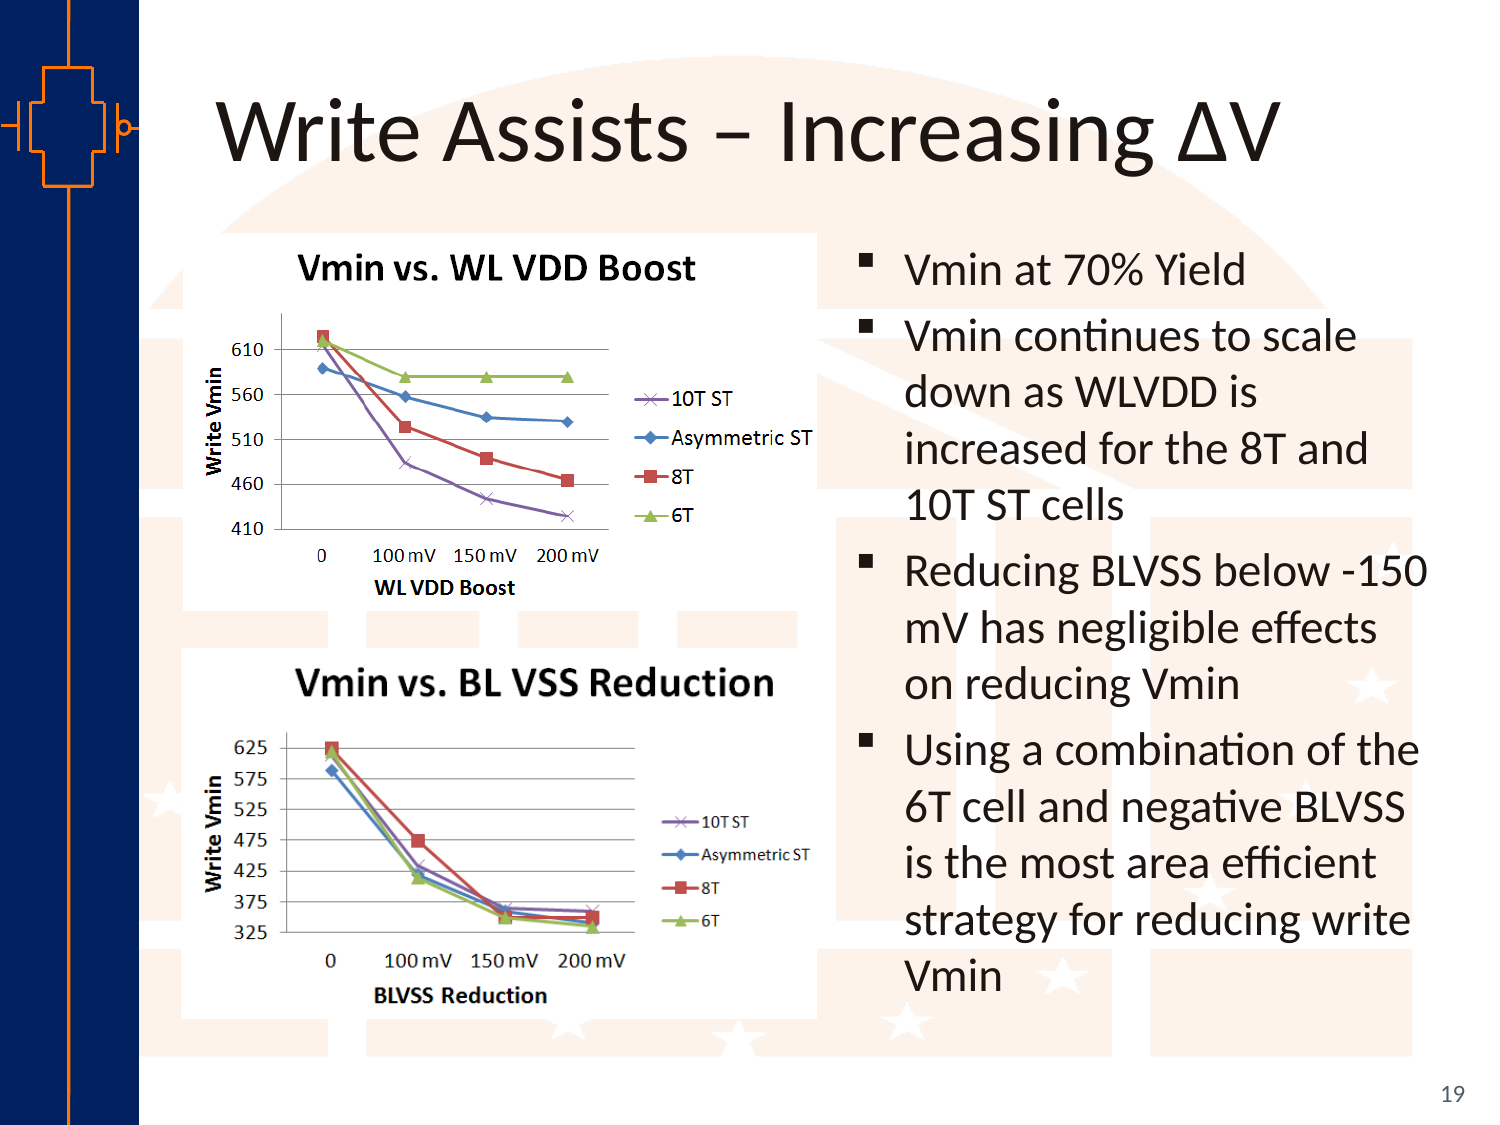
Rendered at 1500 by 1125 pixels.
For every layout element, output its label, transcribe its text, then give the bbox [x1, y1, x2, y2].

picture [181, 647, 817, 1019]
slide_number 19 [1425, 1062, 1488, 1123]
list Vmin at 70% Yield Vmin continues to scale down as WLVDD is increased for the 8T and 10T ST cells Reducing BLVSS below -150 mV has negligible effects on reducing Vmin Using a combination of the 6T cell and negative BLVSS is the most area efficient strategy for reducing write Vmin [839, 230, 1452, 1015]
title Write Assists – Increasing ΔV [200, 0, 1388, 188]
picture [183, 233, 817, 611]
